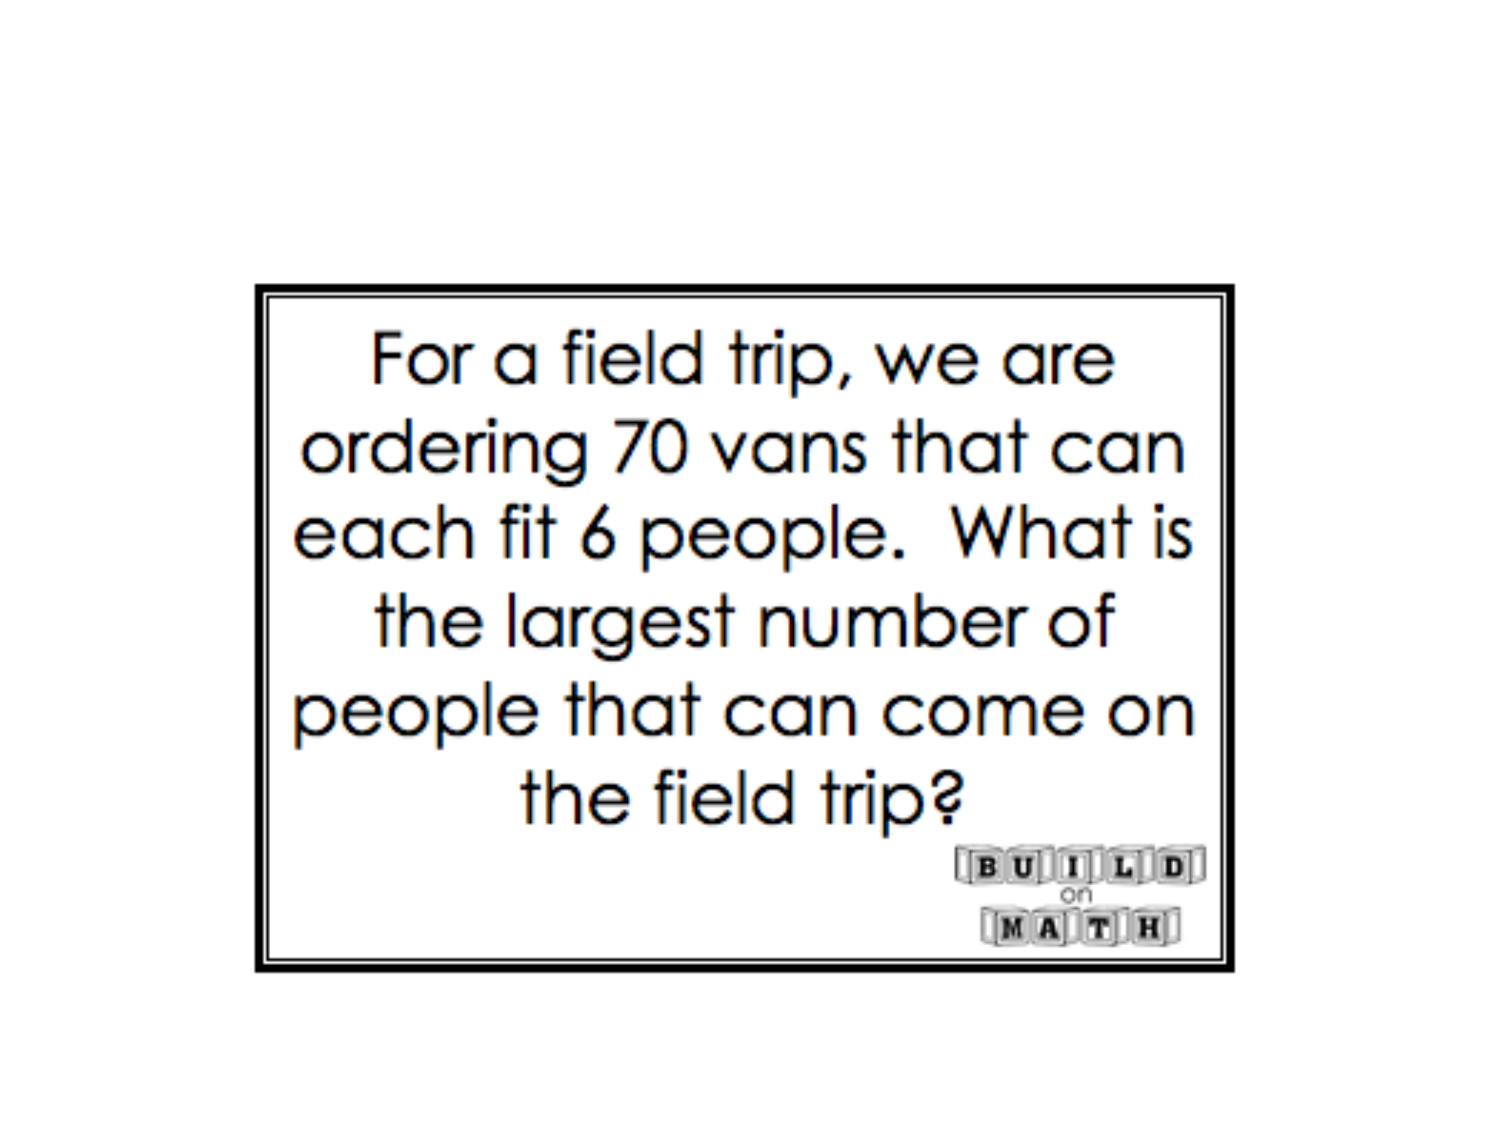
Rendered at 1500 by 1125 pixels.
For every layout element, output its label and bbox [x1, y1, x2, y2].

list [74, 262, 1426, 1006]
